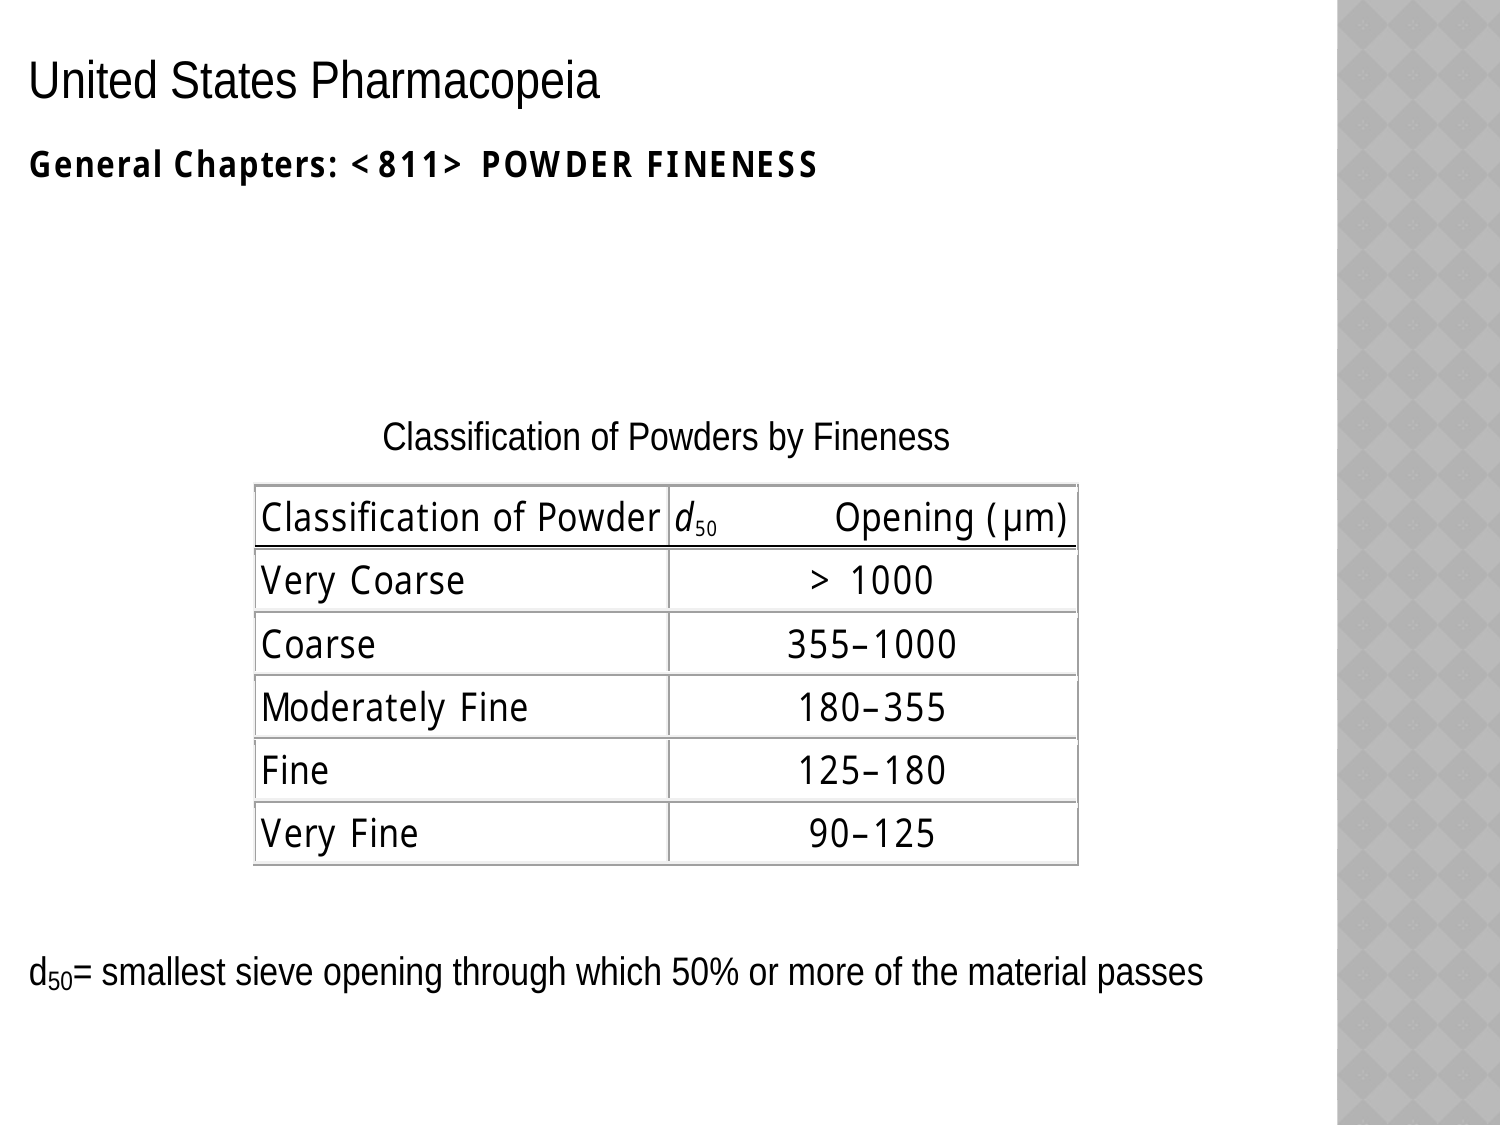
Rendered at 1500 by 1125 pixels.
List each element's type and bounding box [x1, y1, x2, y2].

text_box [21, 49, 1312, 1013]
